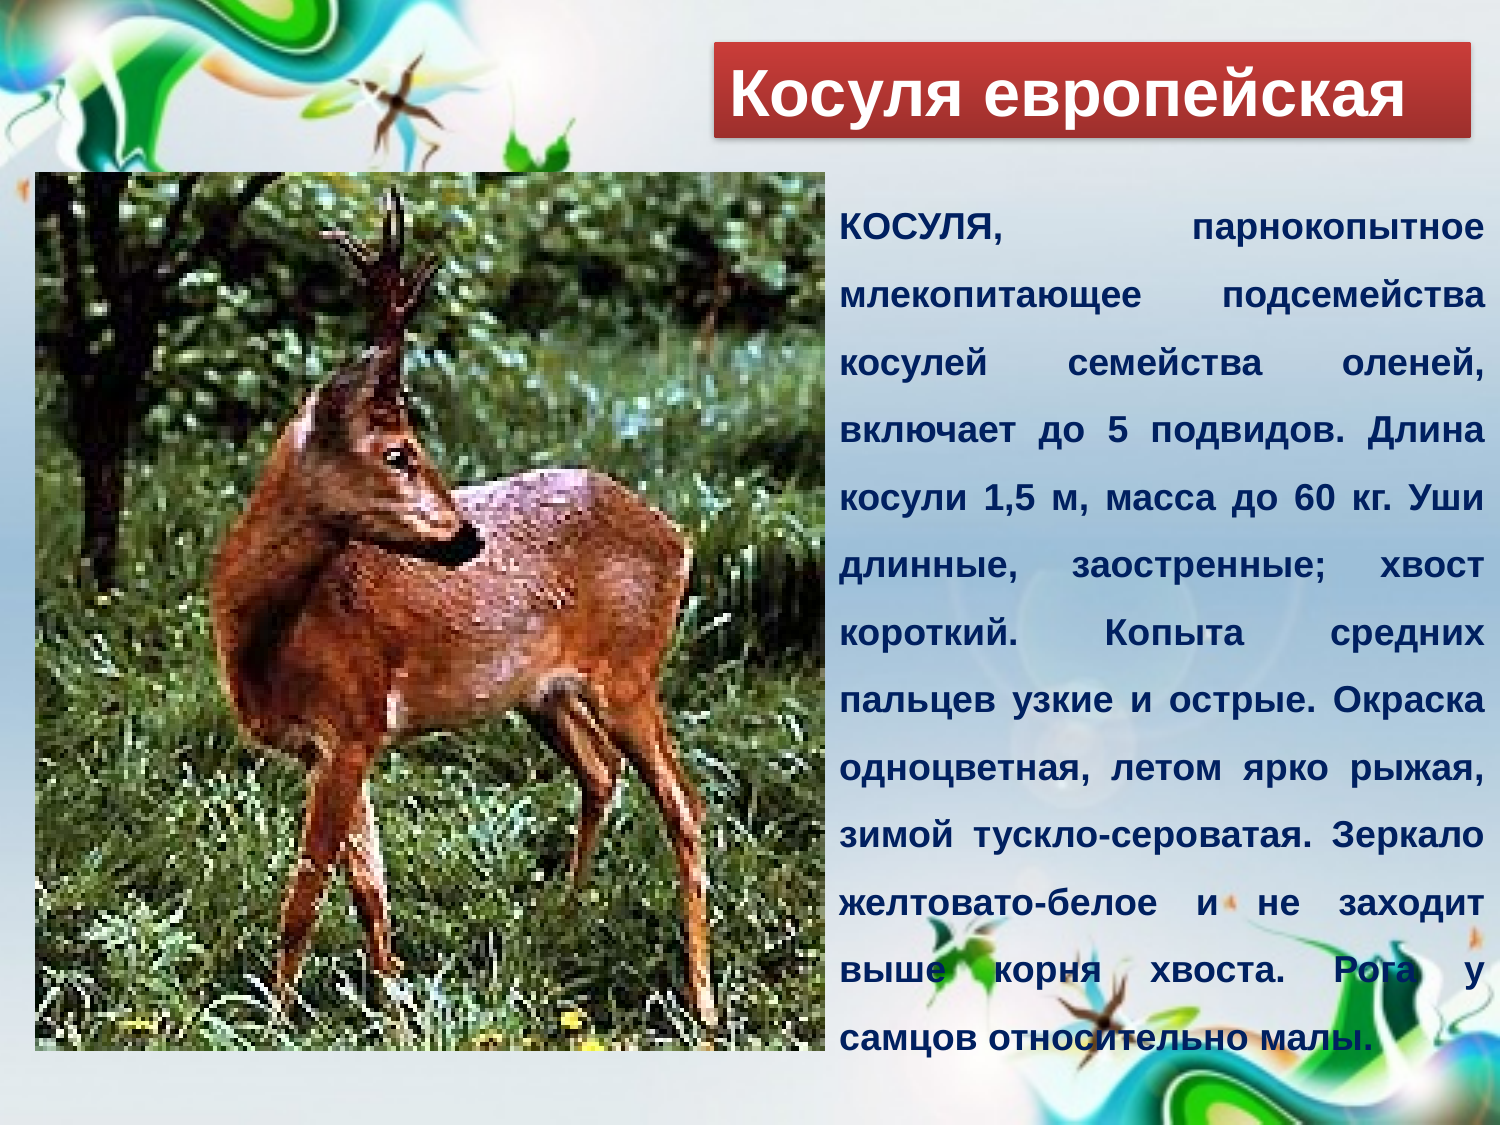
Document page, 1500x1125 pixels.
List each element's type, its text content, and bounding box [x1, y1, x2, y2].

text_box КОСУЛЯ, парнокопытное млекопитающее подсемейства косулей семейства оленей, включает до 5 подвидов. Длина косули 1,5 м, масса до 60 кг. Уши длинные, заостренные; хвост короткий. Копыта средних пальцев узкие и острые. Окраска одноцветная, летом ярко рыжая, зимой тускло-сероватая. Зеркало желтовато-белое и не заходит выше корня хвоста. Рога у самцов относительно малы. [824, 172, 1500, 1065]
picture [0, 0, 1500, 1125]
text_box Косуля европейская [714, 42, 1471, 138]
